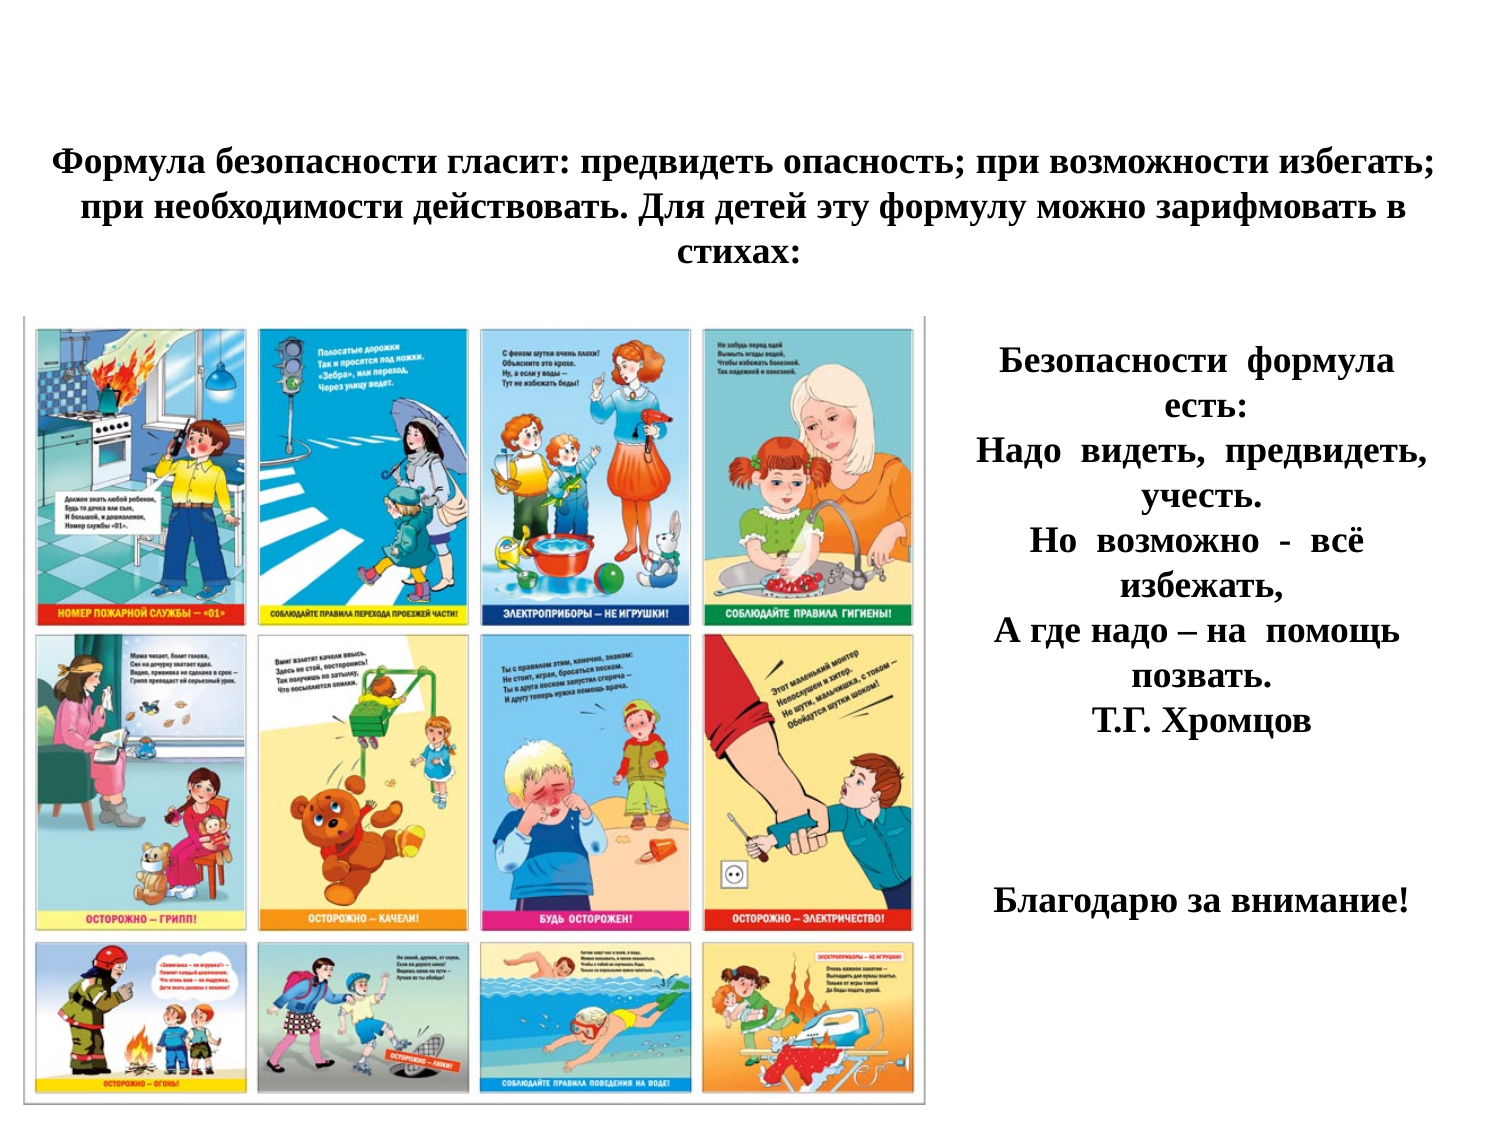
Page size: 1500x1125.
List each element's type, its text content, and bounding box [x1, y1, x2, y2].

picture [23, 316, 927, 1105]
text_box Безопасности формула есть: Надо видеть, предвидеть, учесть. Но возможно - всё избежать, А где надо – на помощь позвать. Т.Г. Хромцов Благодарю за внимание! [939, 328, 1465, 928]
text_box Формула безопасности гласит: предвидеть опасность; при возможности избегать; при необходимости действовать. Для детей эту формулу можно зарифмовать в стихах: [23, 128, 1465, 324]
